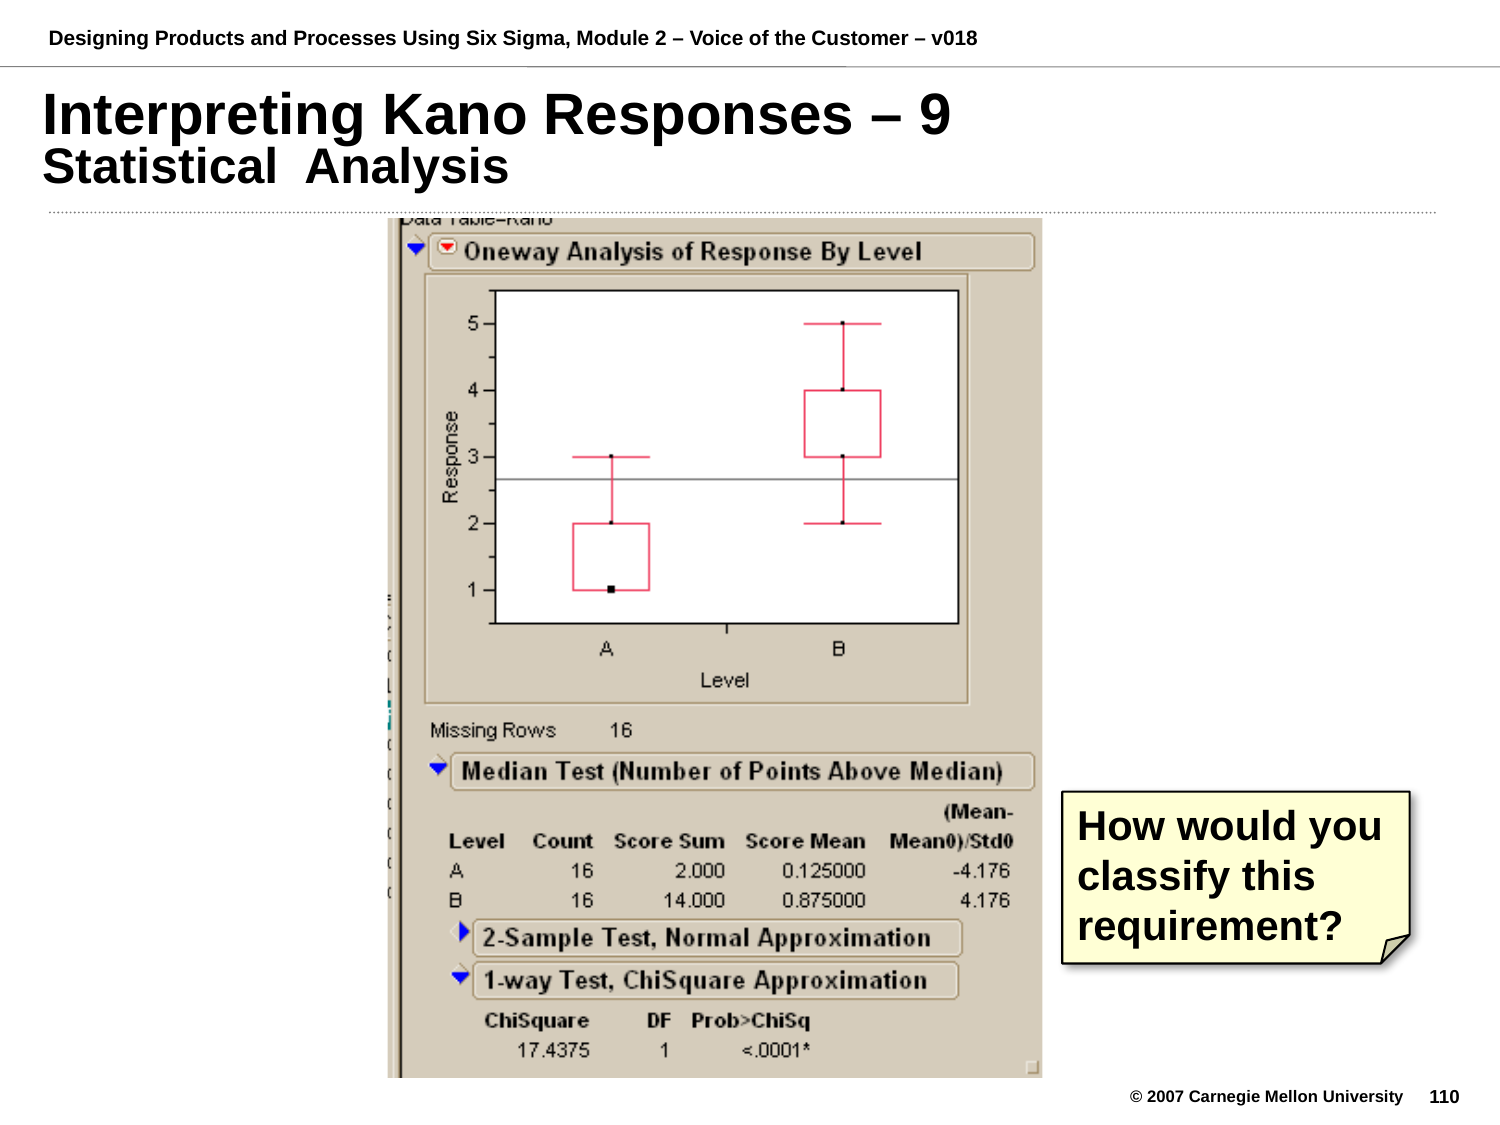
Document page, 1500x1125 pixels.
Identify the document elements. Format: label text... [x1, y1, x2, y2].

title Interpreting Kano Responses – 9 Statistical Analysis [42, 89, 1438, 194]
text_box How would you classify this requirement? [1062, 791, 1410, 964]
picture [387, 218, 1043, 1079]
